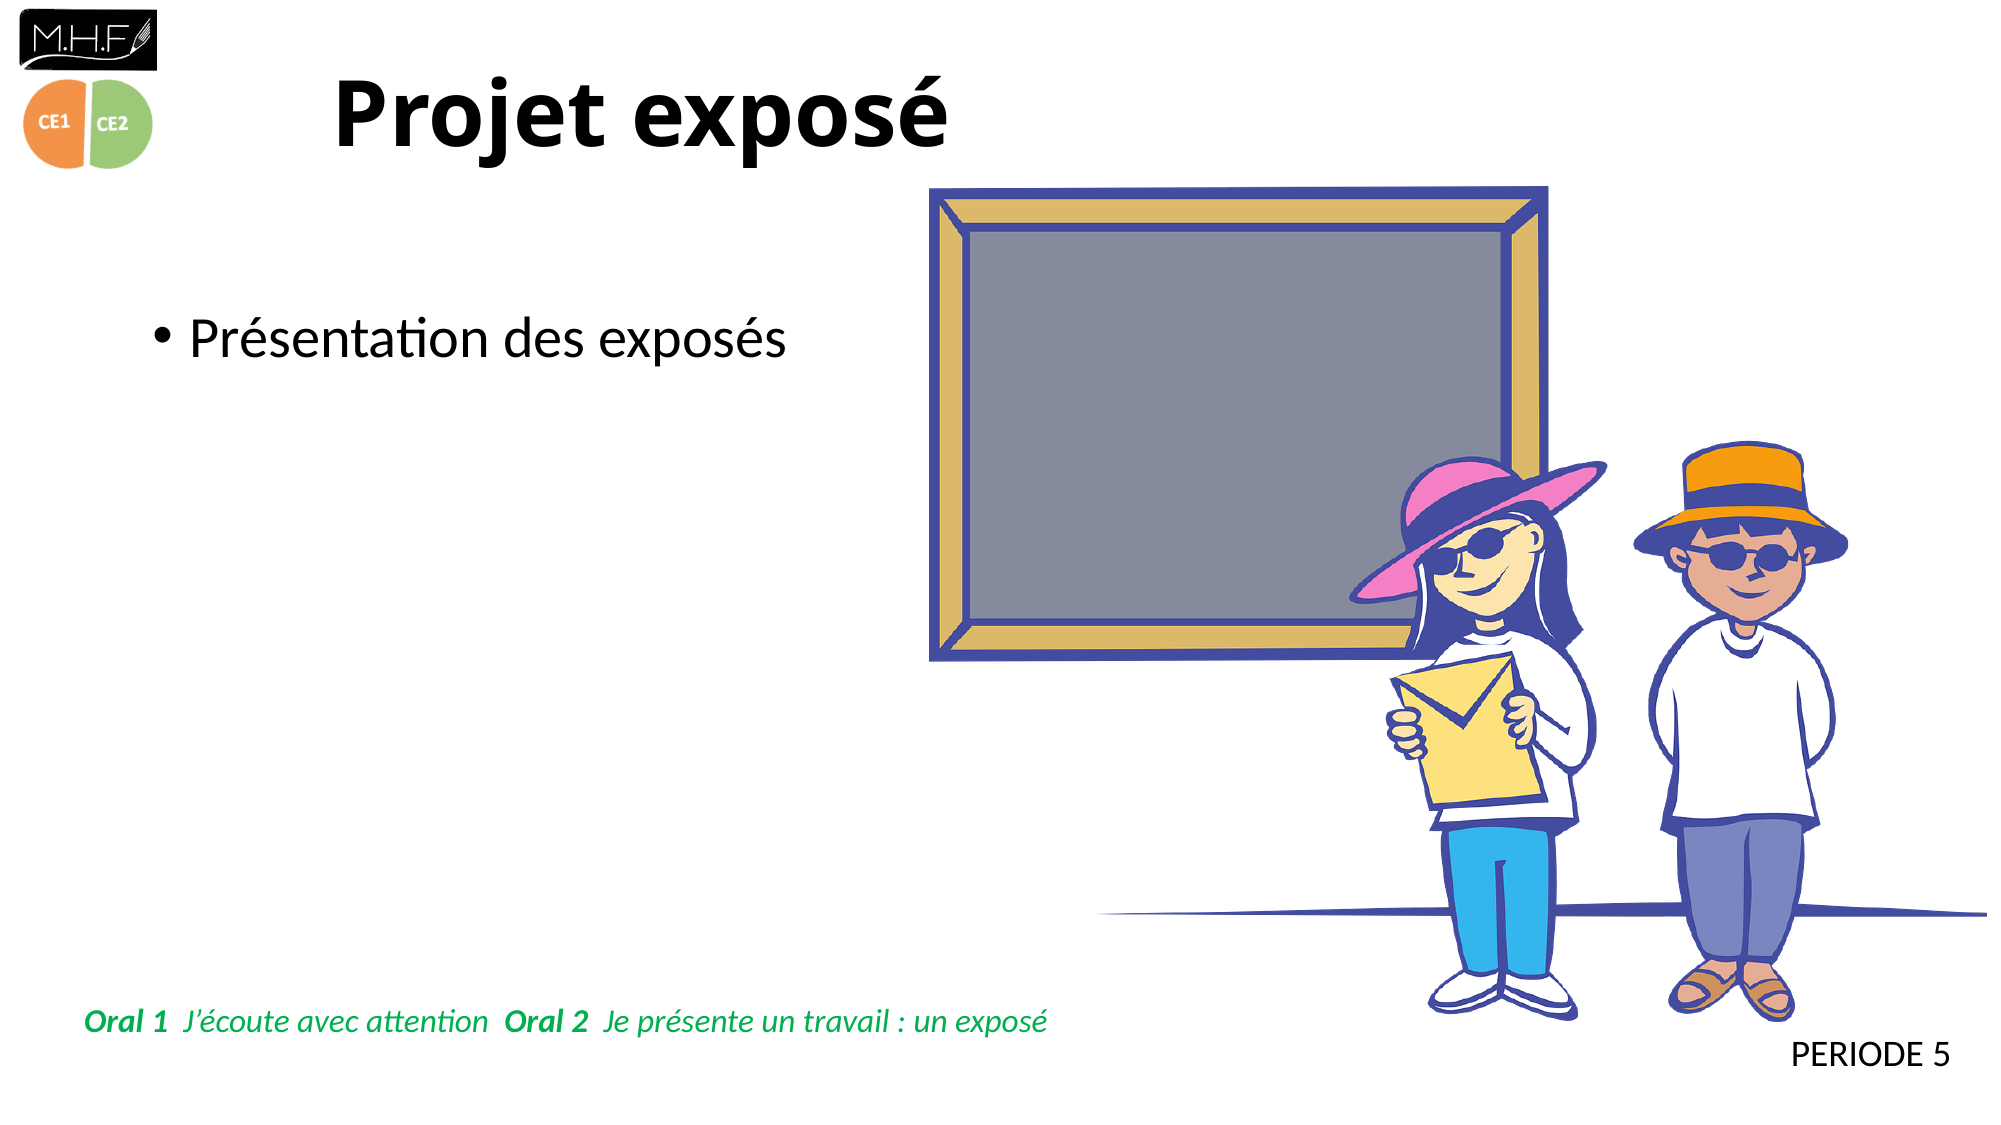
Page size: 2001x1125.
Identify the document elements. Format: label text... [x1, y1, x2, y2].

picture [929, 186, 1987, 1022]
text_box PERIODE 5 [1362, 1022, 1967, 1082]
text_box Oral 1 J’écoute avec attention Oral 2 Je présente un travail : un exposé [69, 991, 1548, 1053]
list Présentation des exposés [137, 299, 929, 1014]
picture [1, 7, 177, 207]
title Projet exposé [316, 7, 1863, 226]
